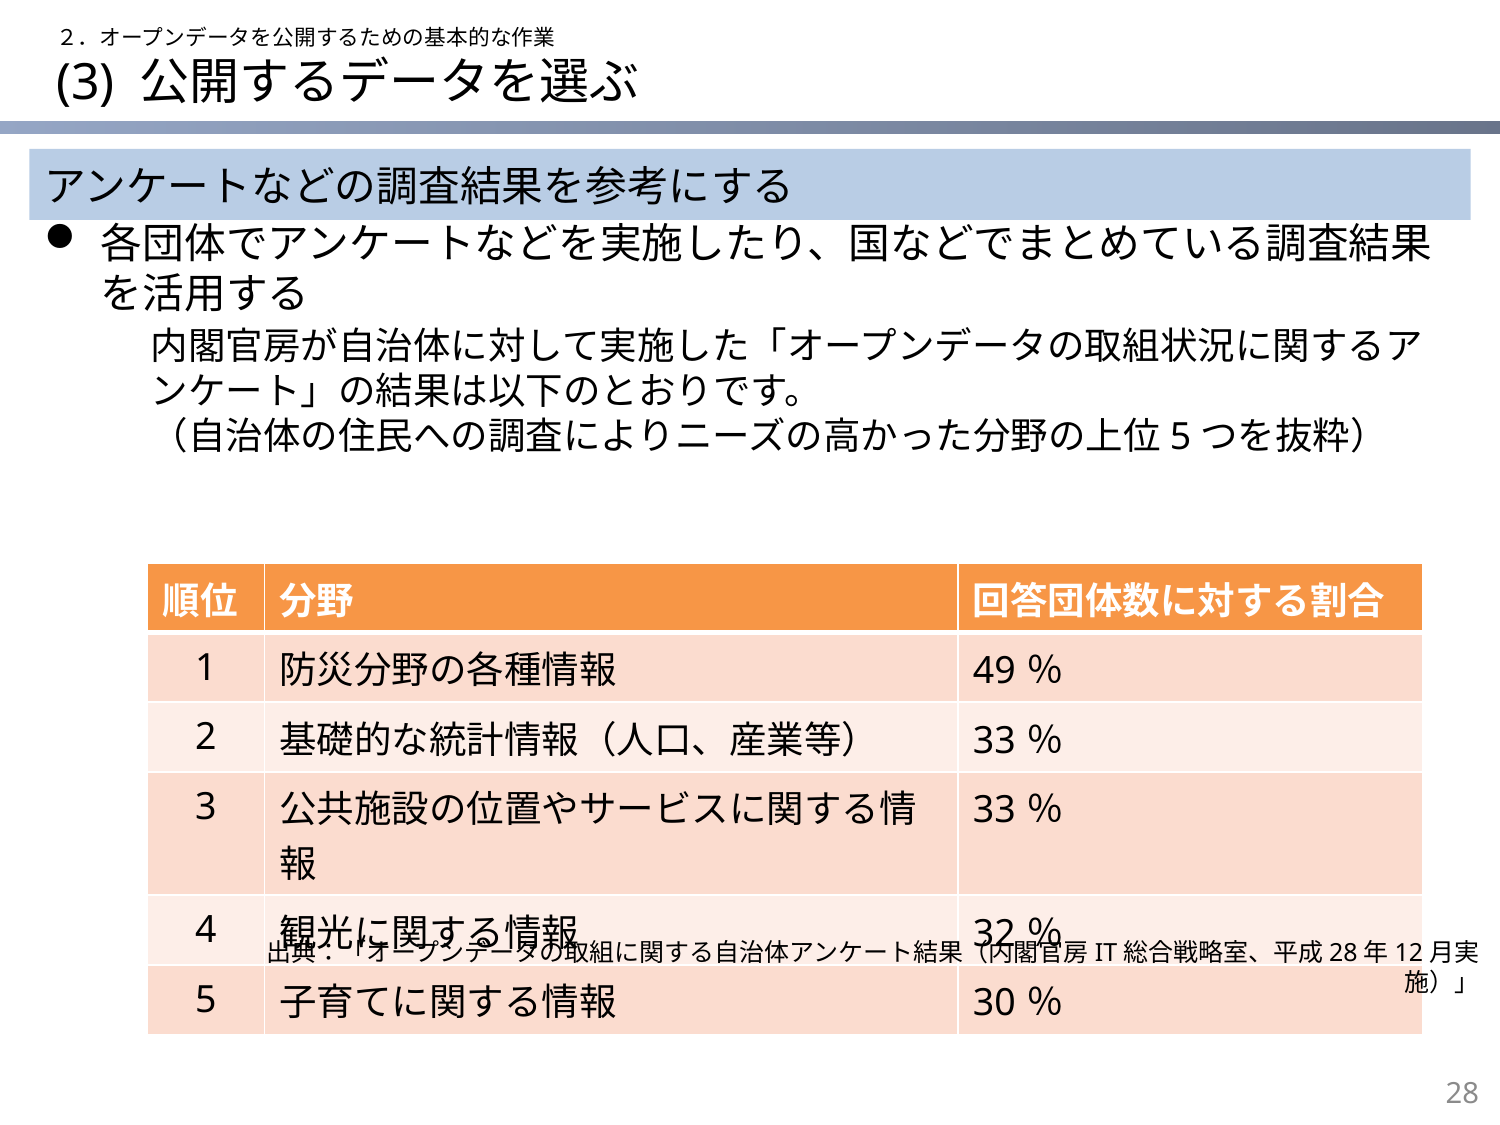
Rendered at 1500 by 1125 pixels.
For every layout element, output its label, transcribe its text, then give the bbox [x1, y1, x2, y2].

table_cell 観光に関する情報 [265, 896, 957, 928]
table_cell 32％ [959, 896, 1422, 928]
table_cell 子育てに関する情報 [265, 977, 957, 1034]
slide_number 27 [1411, 1070, 1495, 1118]
text_box アンケートなどの調査結果を参考にする [28, 148, 1472, 221]
table_cell 5 [148, 966, 264, 1034]
table_cell 4 [148, 896, 264, 964]
table_cell 3 [148, 773, 264, 894]
table_cell 基礎的な統計情報（人口、産業等） [265, 703, 957, 771]
table_header 分野 [265, 564, 957, 630]
table_cell 防災分野の各種情報 [265, 635, 957, 701]
table_cell 1 [148, 635, 264, 701]
table_cell 2 [148, 703, 264, 771]
table_cell 33％ [959, 773, 1422, 894]
table_cell 33％ [959, 703, 1422, 771]
table_cell 49％ [959, 635, 1422, 701]
table_cell 30％ [959, 977, 1422, 1034]
text_box 出典：「オープンデータの取組に関する自治体アンケート結果（内閣官房IT総合戦略室、平成28年12月実施）」 [217, 928, 1495, 977]
title (3) 公開するデータを選ぶ [41, 58, 1459, 119]
text_box ２．オープンデータを公開するための基本的な作業 [41, 19, 1471, 58]
text_box 各団体でアンケートなどを実施したり、国などでまとめている調査結果を活用する [28, 230, 1472, 303]
text_box 内閣官房が自治体に対して実施した「オープンデータの取組状況に関するアンケート」の結果は以下のとおりです。 （自治体の住民への調査によりニーズの高かった分野の上位5つを抜粋） [135, 313, 1472, 529]
table_header 回答団体数に対する割合 [959, 564, 1422, 630]
table_cell 公共施設の位置やサービスに関する情報 [265, 773, 957, 894]
table_header 順位 [148, 564, 264, 630]
